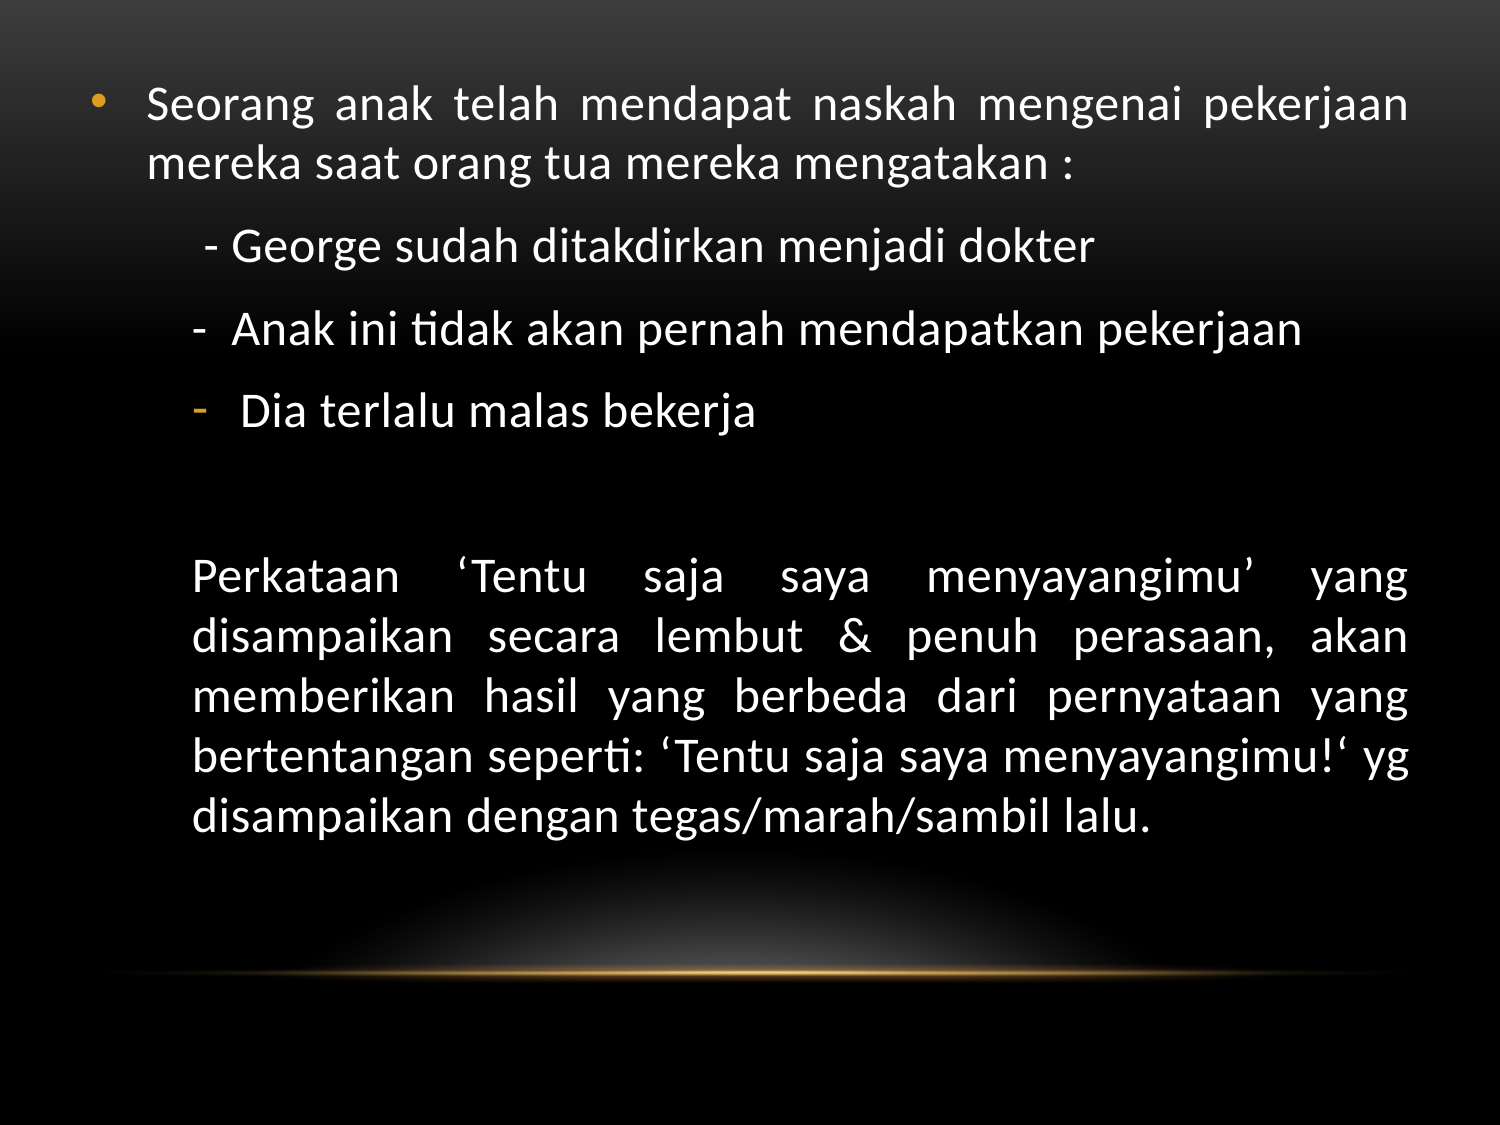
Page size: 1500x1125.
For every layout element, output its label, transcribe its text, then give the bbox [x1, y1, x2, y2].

list Seorang anak telah mendapat naskah mengenai pekerjaan mereka saat orang tua mereka mengatakan : - George sudah ditakdirkan menjadi dokter - Anak ini tidak akan pernah mendapatkan pekerjaan Dia terlalu malas bekerja Perkataan ‘Tentu saja saya menyayangimu’ yang disampaikan secara lembut & penuh perasaan, akan memberikan hasil yang berbeda dari pernyataan yang bertentangan seperti: ‘Tentu saja saya menyayangimu!‘ yg disampaikan dengan tegas/marah/sambil lalu. [75, 62, 1425, 1005]
picture [0, 0, 1500, 1125]
